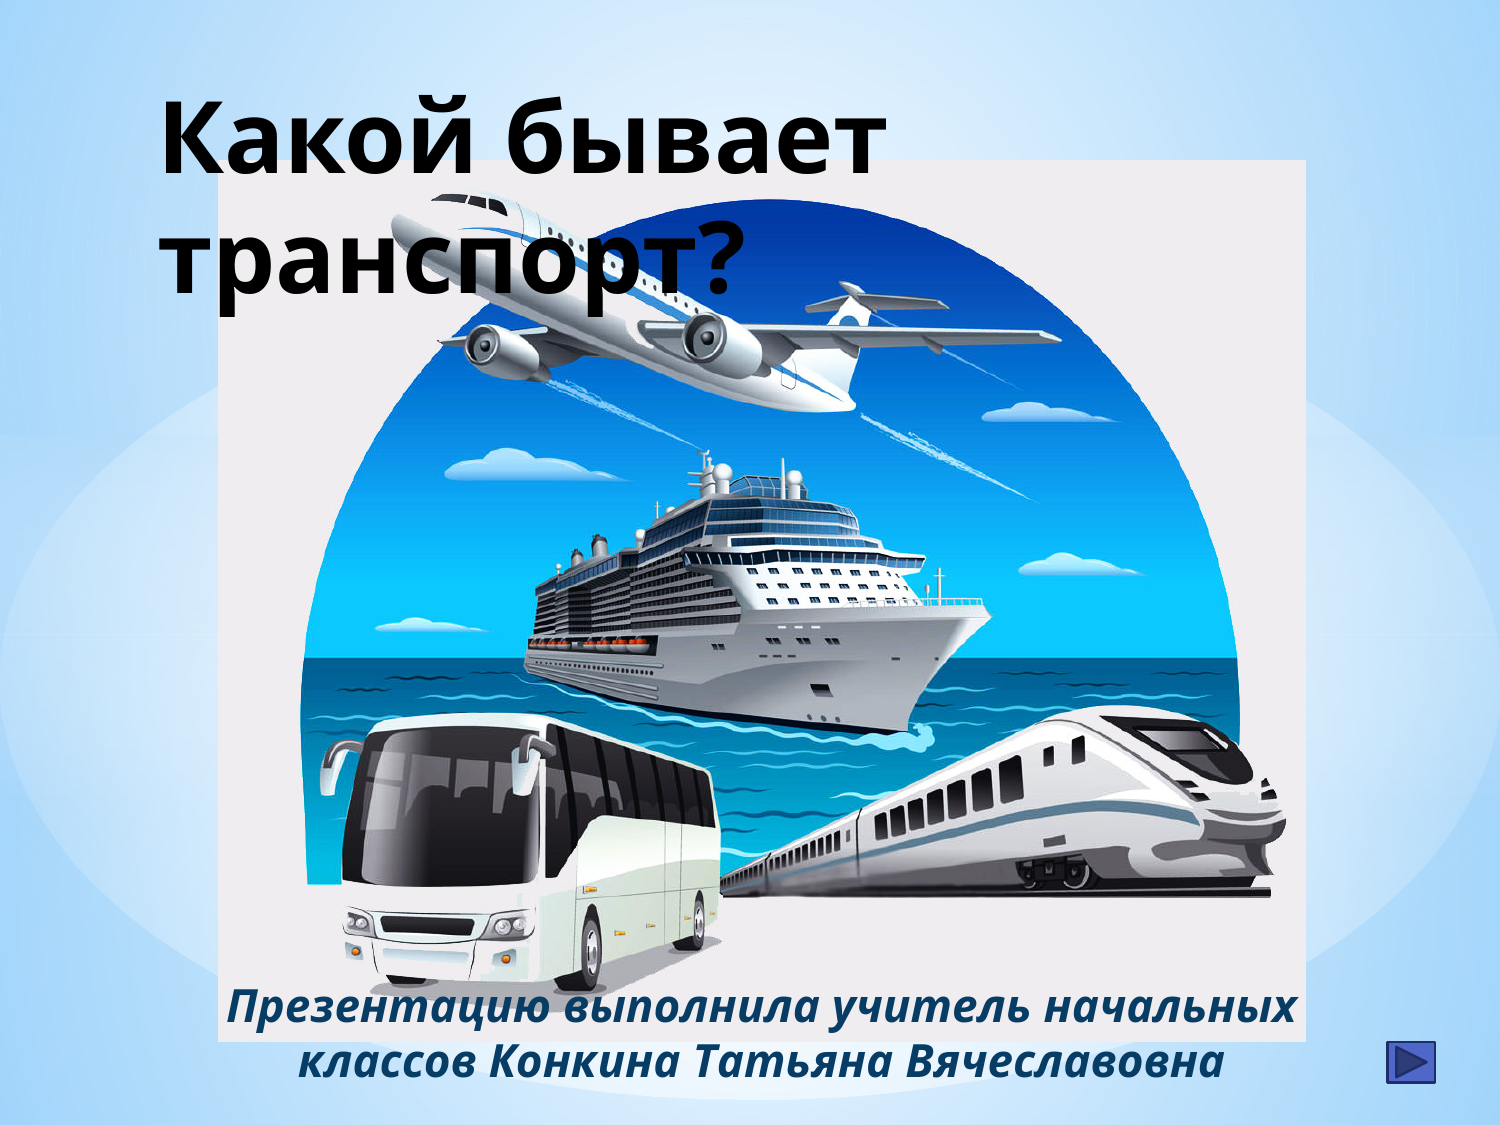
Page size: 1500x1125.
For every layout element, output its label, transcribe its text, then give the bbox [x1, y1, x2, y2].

text_box [1386, 1041, 1436, 1084]
picture [218, 160, 1306, 1043]
title Какой бывает транспорт? [112, 66, 1412, 361]
subtitle Презентацию выполнила учитель начальных классов Конкина Татьяна Вячеславовна [123, 969, 1400, 1115]
